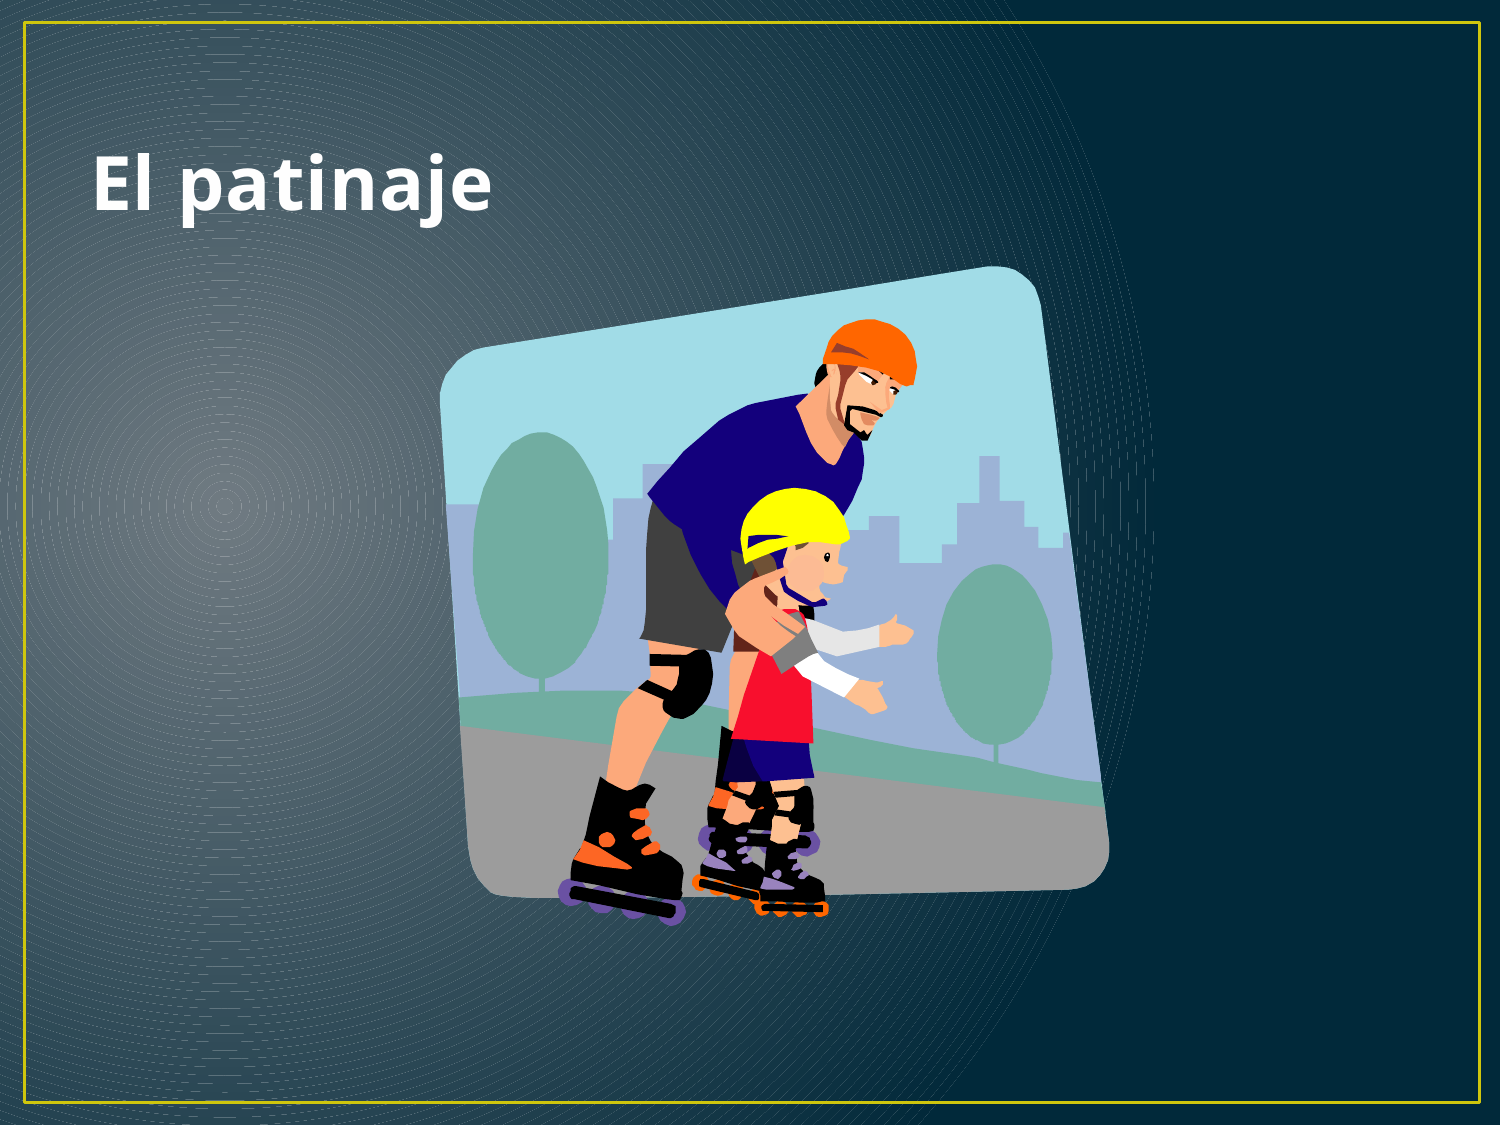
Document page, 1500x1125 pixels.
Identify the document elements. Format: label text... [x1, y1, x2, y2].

picture [1113, 350, 1123, 662]
picture [1009, 933, 1020, 941]
picture [437, 257, 1112, 929]
title El patinaje [75, 45, 1425, 233]
